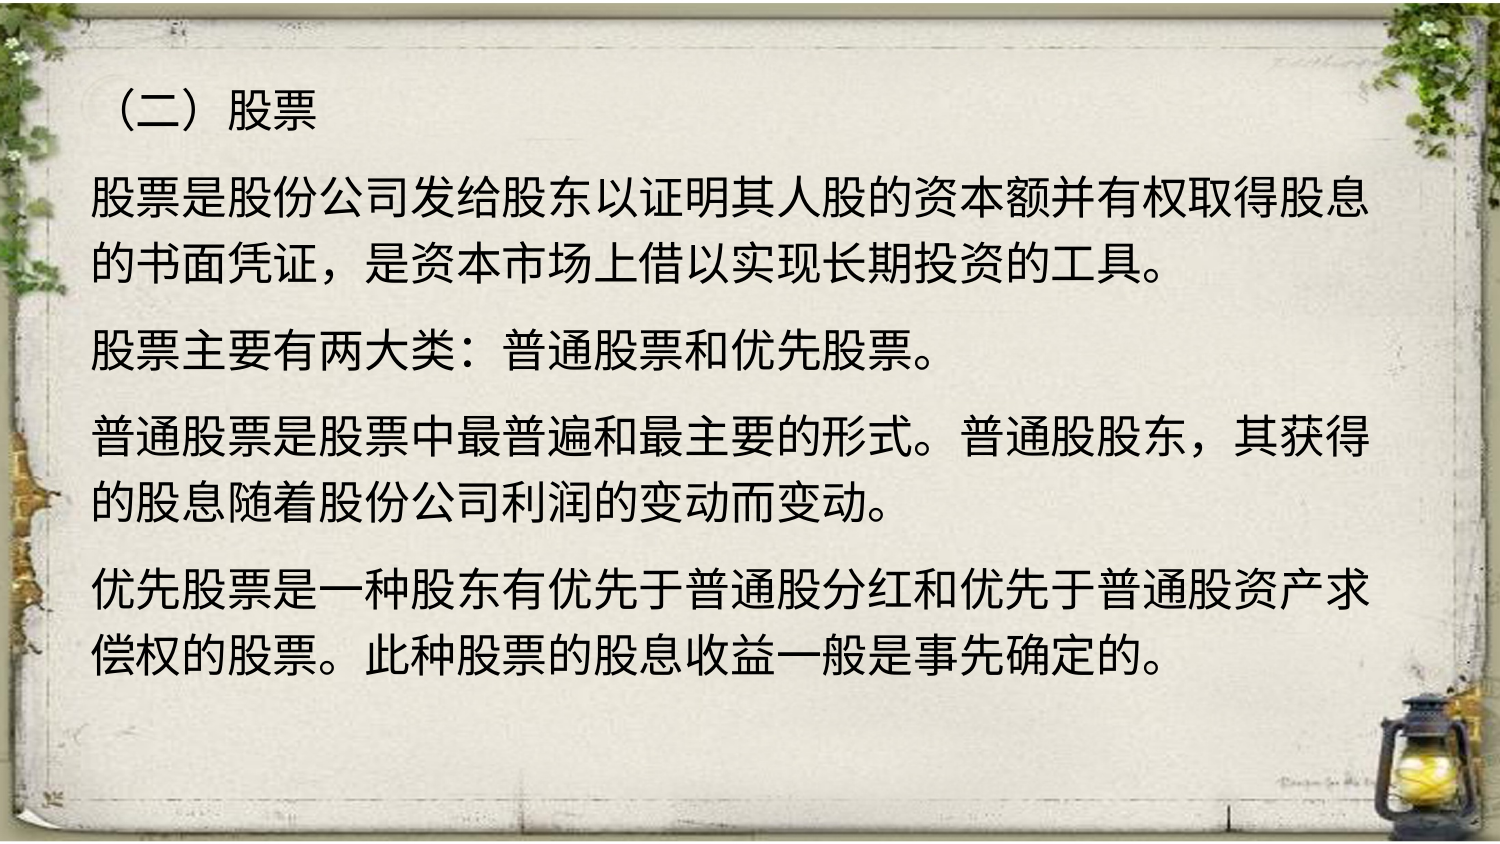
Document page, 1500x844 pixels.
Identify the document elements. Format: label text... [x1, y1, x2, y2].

picture [0, 0, 1500, 844]
list （二）股票 股票是股份公司发给股东以证明其人股的资本额并有权取得股息的书面凭证，是资本市场上借以实现长期投资的工具。 股票主要有两大类：普通股票和优先股票。 普通股票是股票中最普遍和最主要的形式。普通股股东，其获得的股息随着股份公司利润的变动而变动。 优先股票是一种股东有优先于普通股分红和优先于普通股资产求偿权的股票。此种股票的股息收益一般是事先确定的。 [75, 63, 1425, 805]
